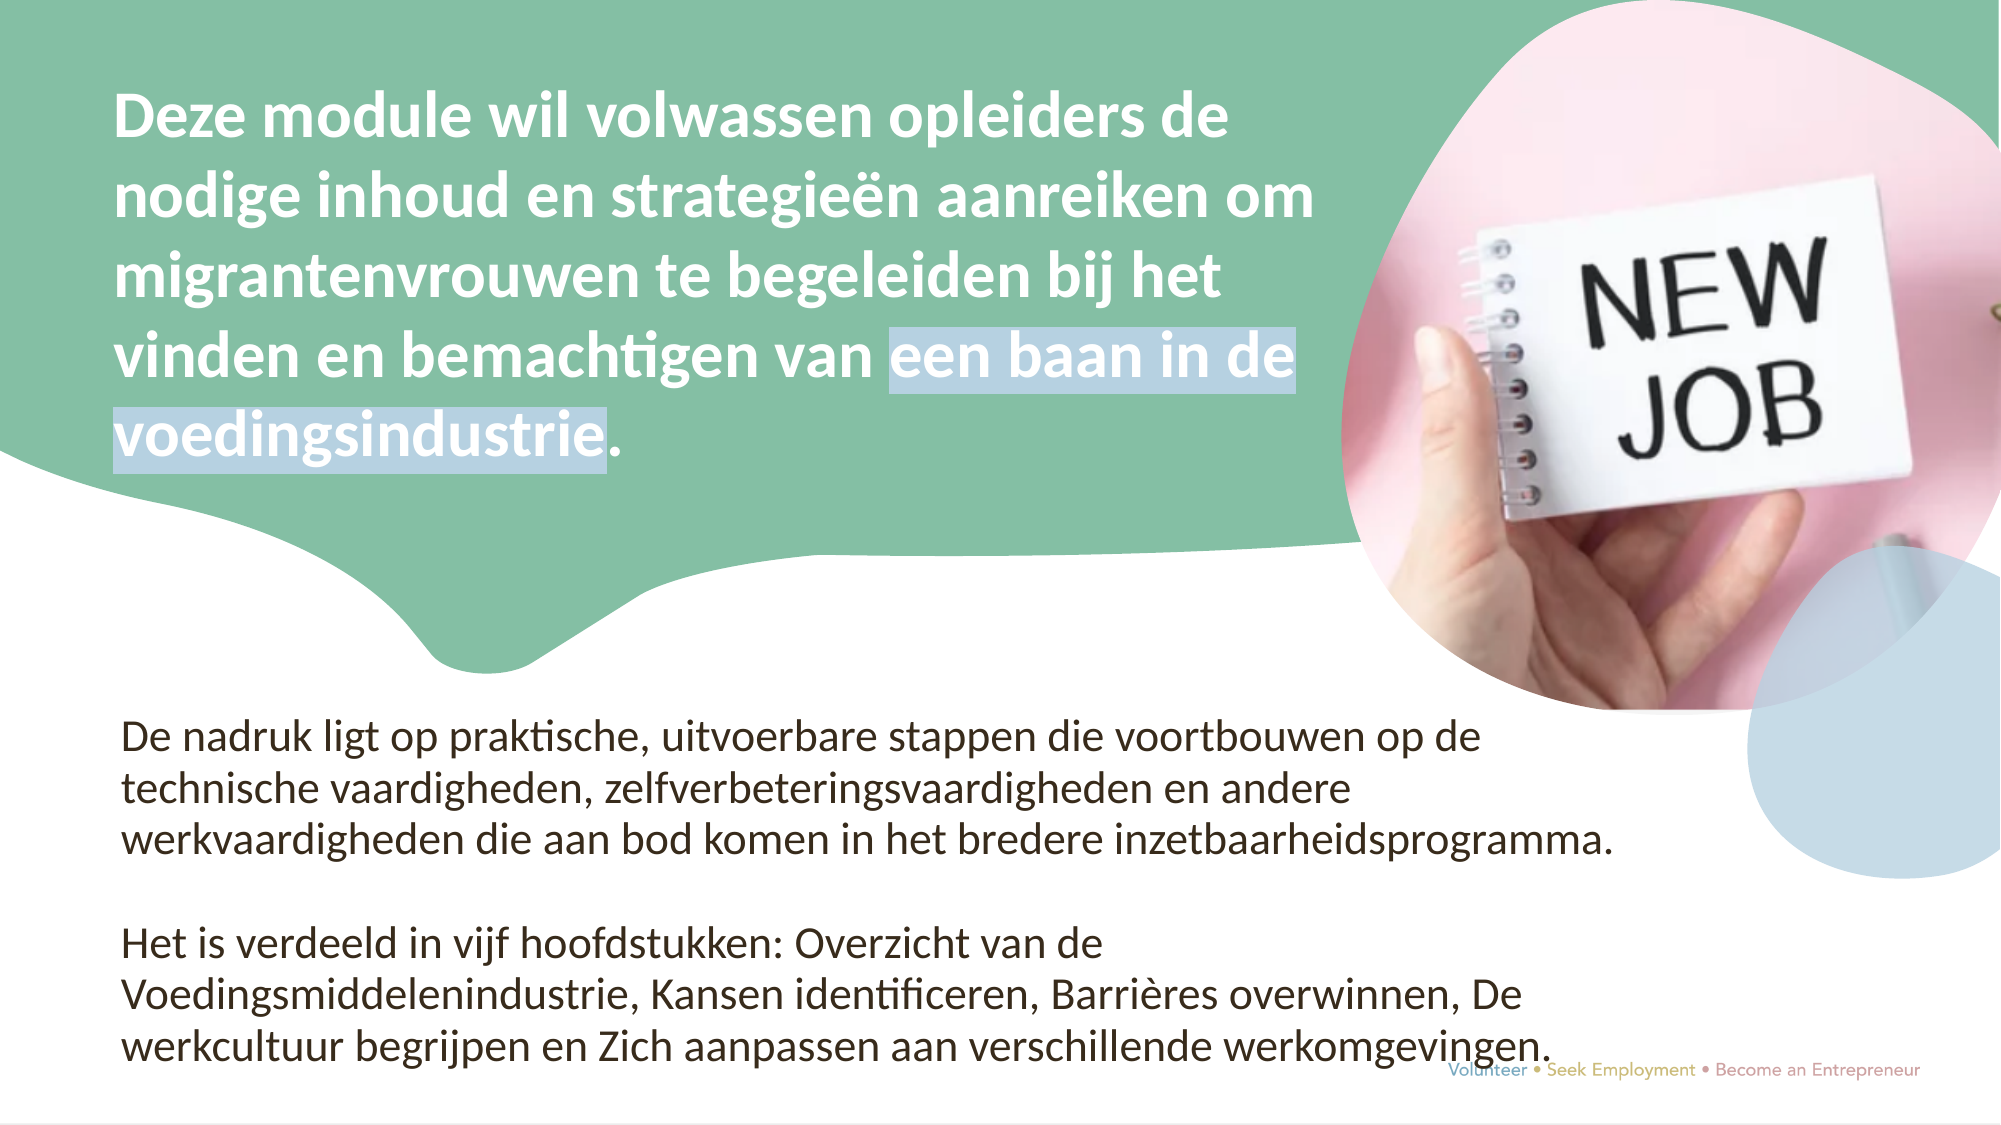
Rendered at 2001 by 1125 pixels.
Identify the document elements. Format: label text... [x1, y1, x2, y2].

text_box De nadruk ligt op praktische, uitvoerbare stappen die voortbouwen op de technische vaardigheden, zelfverbeteringsvaardigheden en andere werkvaardigheden die aan bod komen in het bredere inzetbaarheidsprogramma. Het is verdeeld in vijf hoofdstukken: Overzicht van de Voedingsmiddelenindustrie, Kansen identificeren, Barrières overwinnen, De werkcultuur begrijpen en Zich aanpassen aan verschillende werkomgevingen. [106, 701, 1645, 1016]
text_box [0, 0, 1635, 675]
text_box Deze module wil volwassen opleiders de nodige inhoud en strategieën aanreiken om migrantenvrouwen te begeleiden bij het vinden en bemachtigen van een baan in de voedingsindustrie. [98, 63, 1340, 386]
text_box [1747, 545, 2000, 879]
picture [1418, 1046, 1971, 1103]
text_box [1682, 0, 2000, 149]
text_box [1341, 0, 2000, 716]
